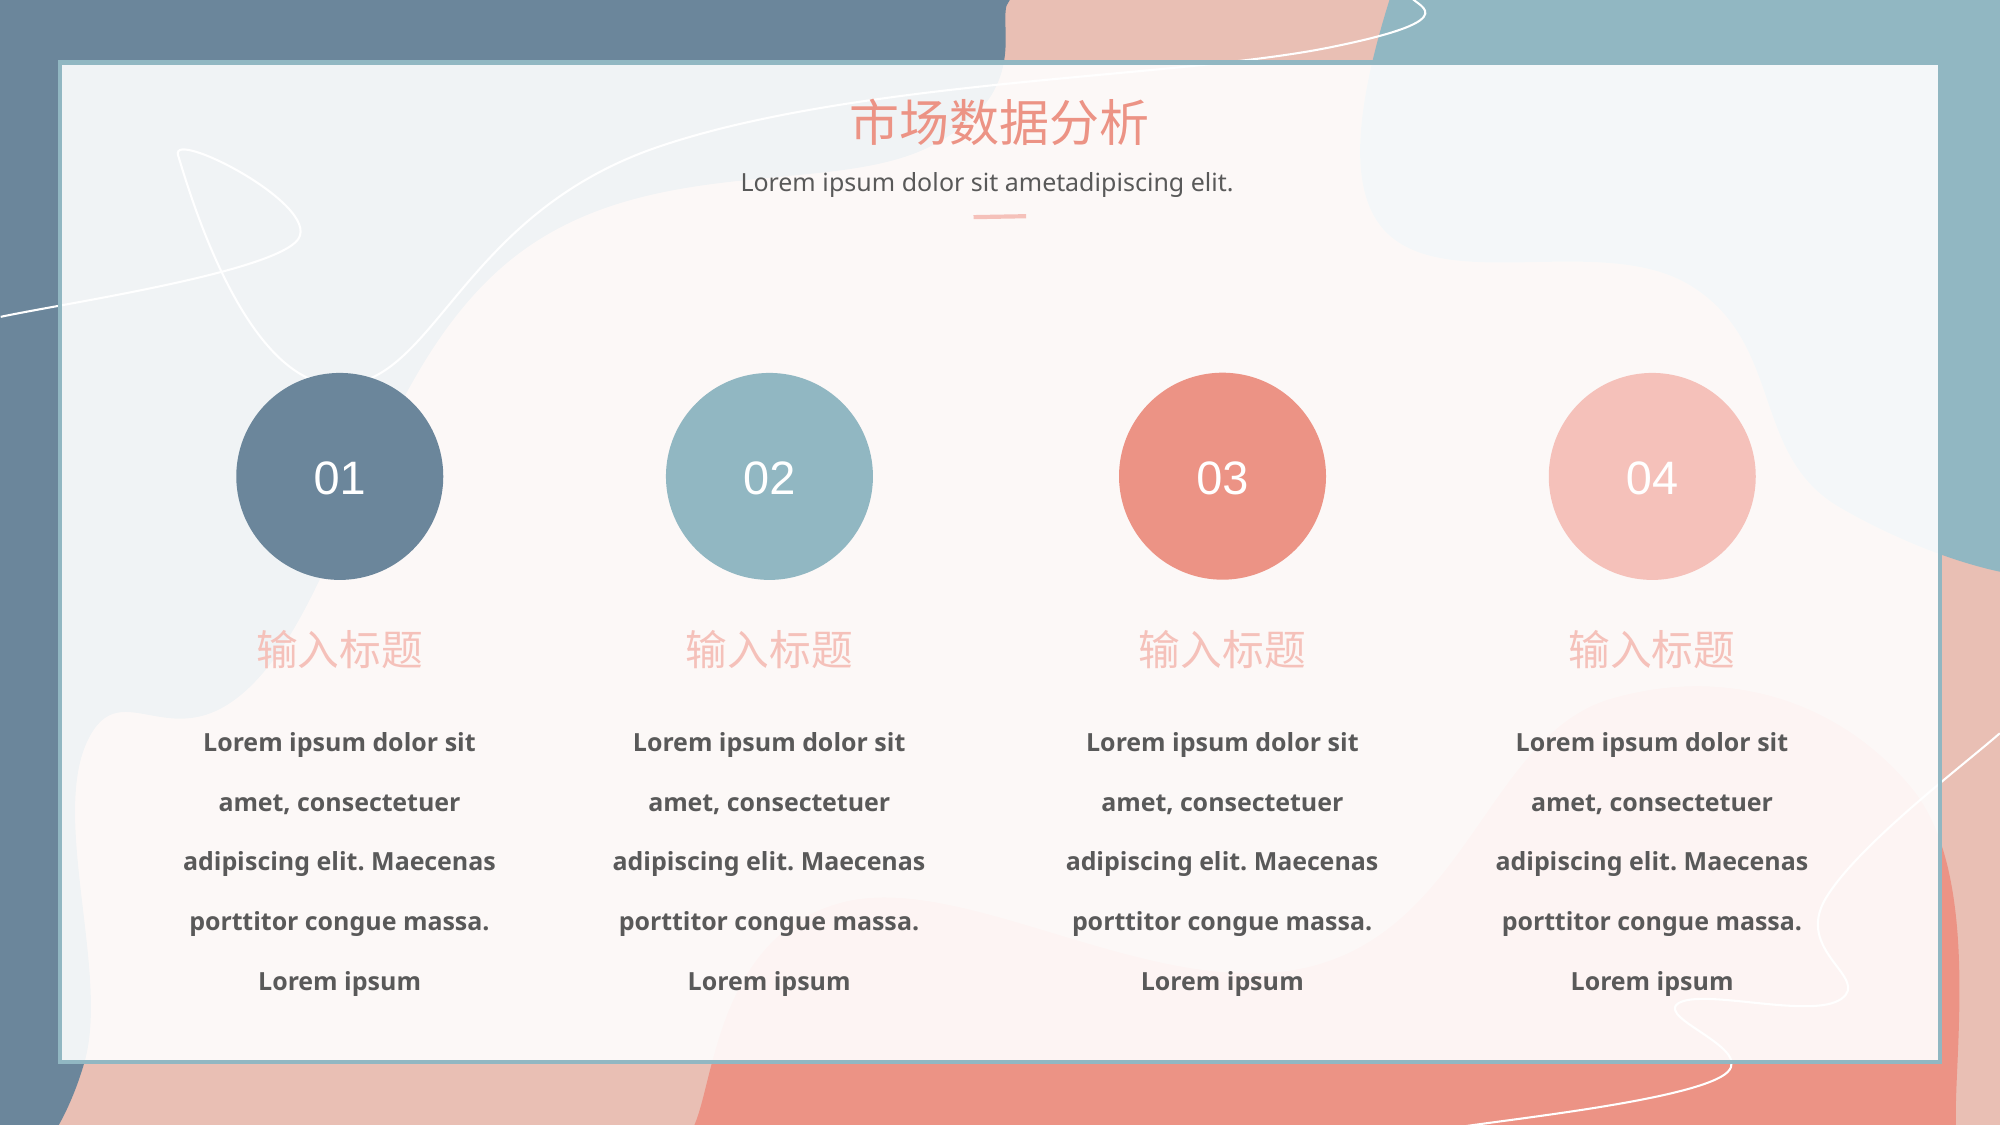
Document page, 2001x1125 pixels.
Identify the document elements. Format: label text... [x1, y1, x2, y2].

text_box Lorem ipsum dolor sit ametadipiscing elit. [702, 144, 1280, 205]
text_box [1118, 371, 1328, 581]
text_box [1547, 371, 1757, 581]
text_box 02 [692, 440, 847, 512]
text_box 市场数据分析 [834, 83, 1166, 144]
text_box 01 [262, 440, 417, 512]
text_box [664, 371, 874, 581]
text_box Lorem ipsum dolor sit amet, consectetuer adipiscing elit. Maecenas porttitor congue massa. Lorem ipsum [1045, 688, 1400, 1003]
text_box 输入标题 [222, 616, 457, 681]
text_box 输入标题 [1534, 616, 1770, 681]
text_box 输入标题 [1105, 616, 1340, 681]
text_box Lorem ipsum dolor sit amet, consectetuer adipiscing elit. Maecenas porttitor congue massa. Lorem ipsum [592, 688, 947, 1003]
text_box [235, 371, 445, 581]
text_box 03 [1145, 440, 1300, 512]
text_box 04 [1574, 440, 1730, 512]
text_box Lorem ipsum dolor sit amet, consectetuer adipiscing elit. Maecenas porttitor congue massa. Lorem ipsum [1474, 688, 1830, 1003]
text_box Lorem ipsum dolor sit amet, consectetuer adipiscing elit. Maecenas porttitor congue massa. Lorem ipsum [162, 688, 517, 1003]
text_box 输入标题 [651, 616, 887, 681]
